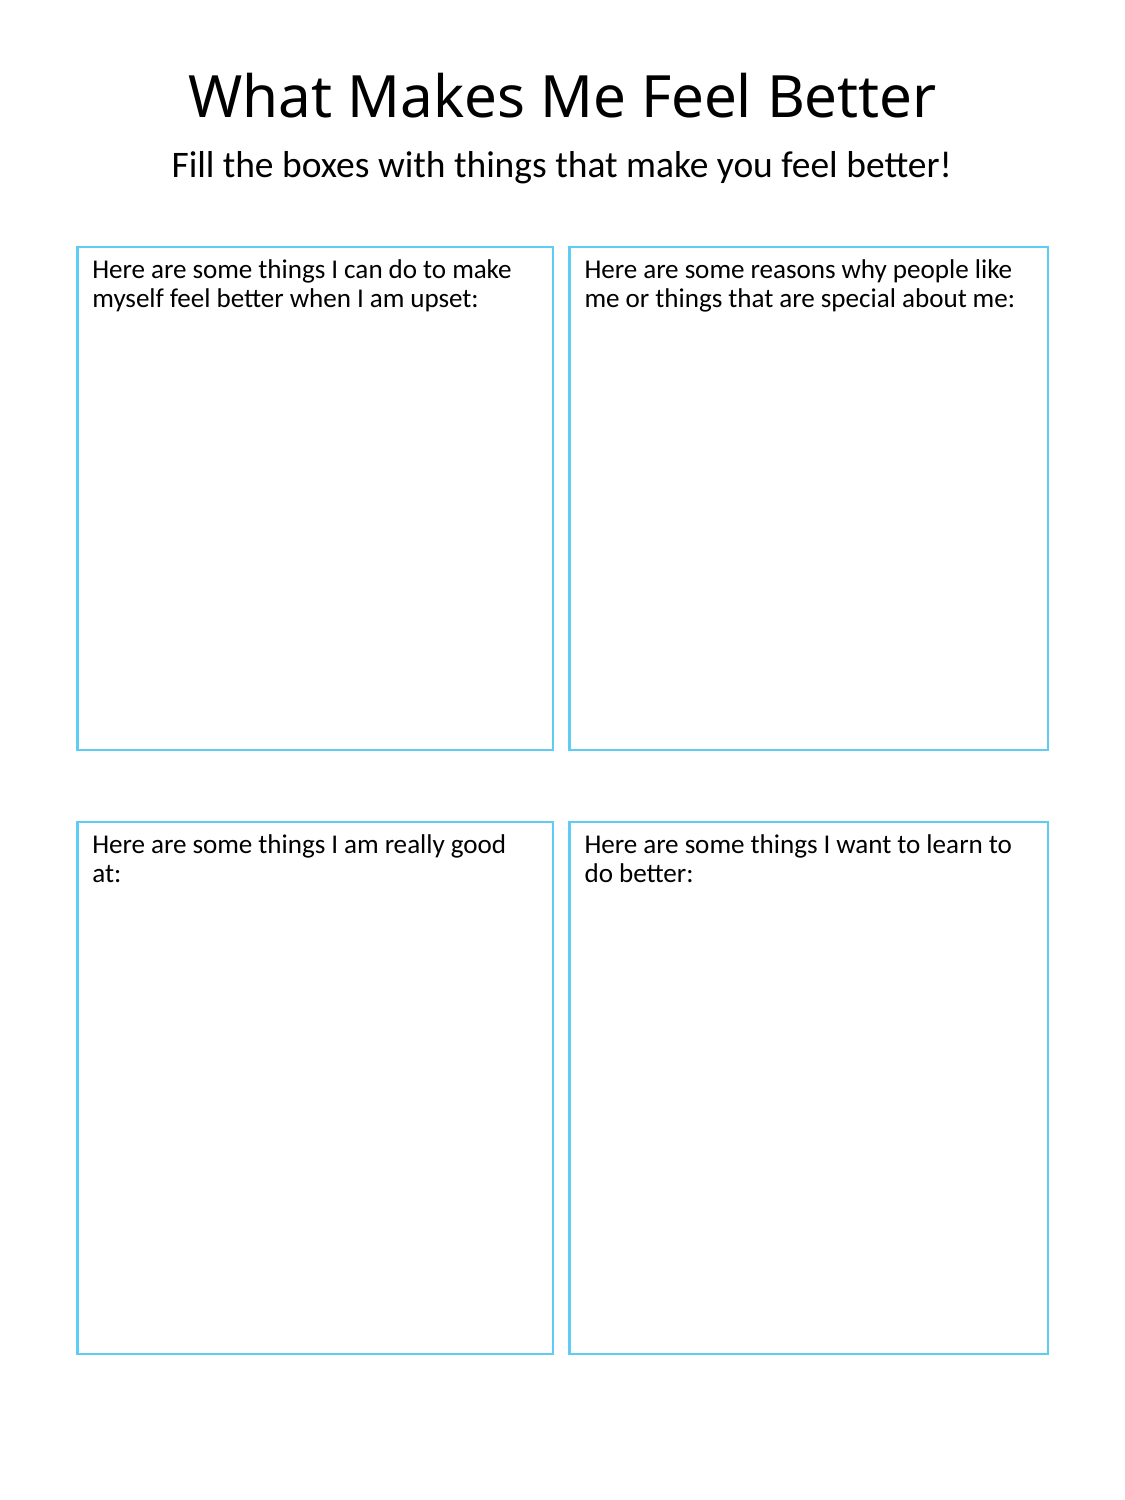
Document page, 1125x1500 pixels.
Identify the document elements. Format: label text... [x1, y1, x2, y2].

title What Makes Me Feel Better [77, 51, 1048, 132]
list Here are some reasons why people like me or things that are special about me: [568, 246, 1049, 751]
list Here are some things I can do to make myself feel better when I am upset: [76, 246, 554, 751]
list Here are some things I am really good at: [76, 821, 554, 1355]
text_box Fill the boxes with things that make you feel better! [77, 132, 1048, 192]
list Here are some things I want to learn to do better: [568, 821, 1049, 1355]
